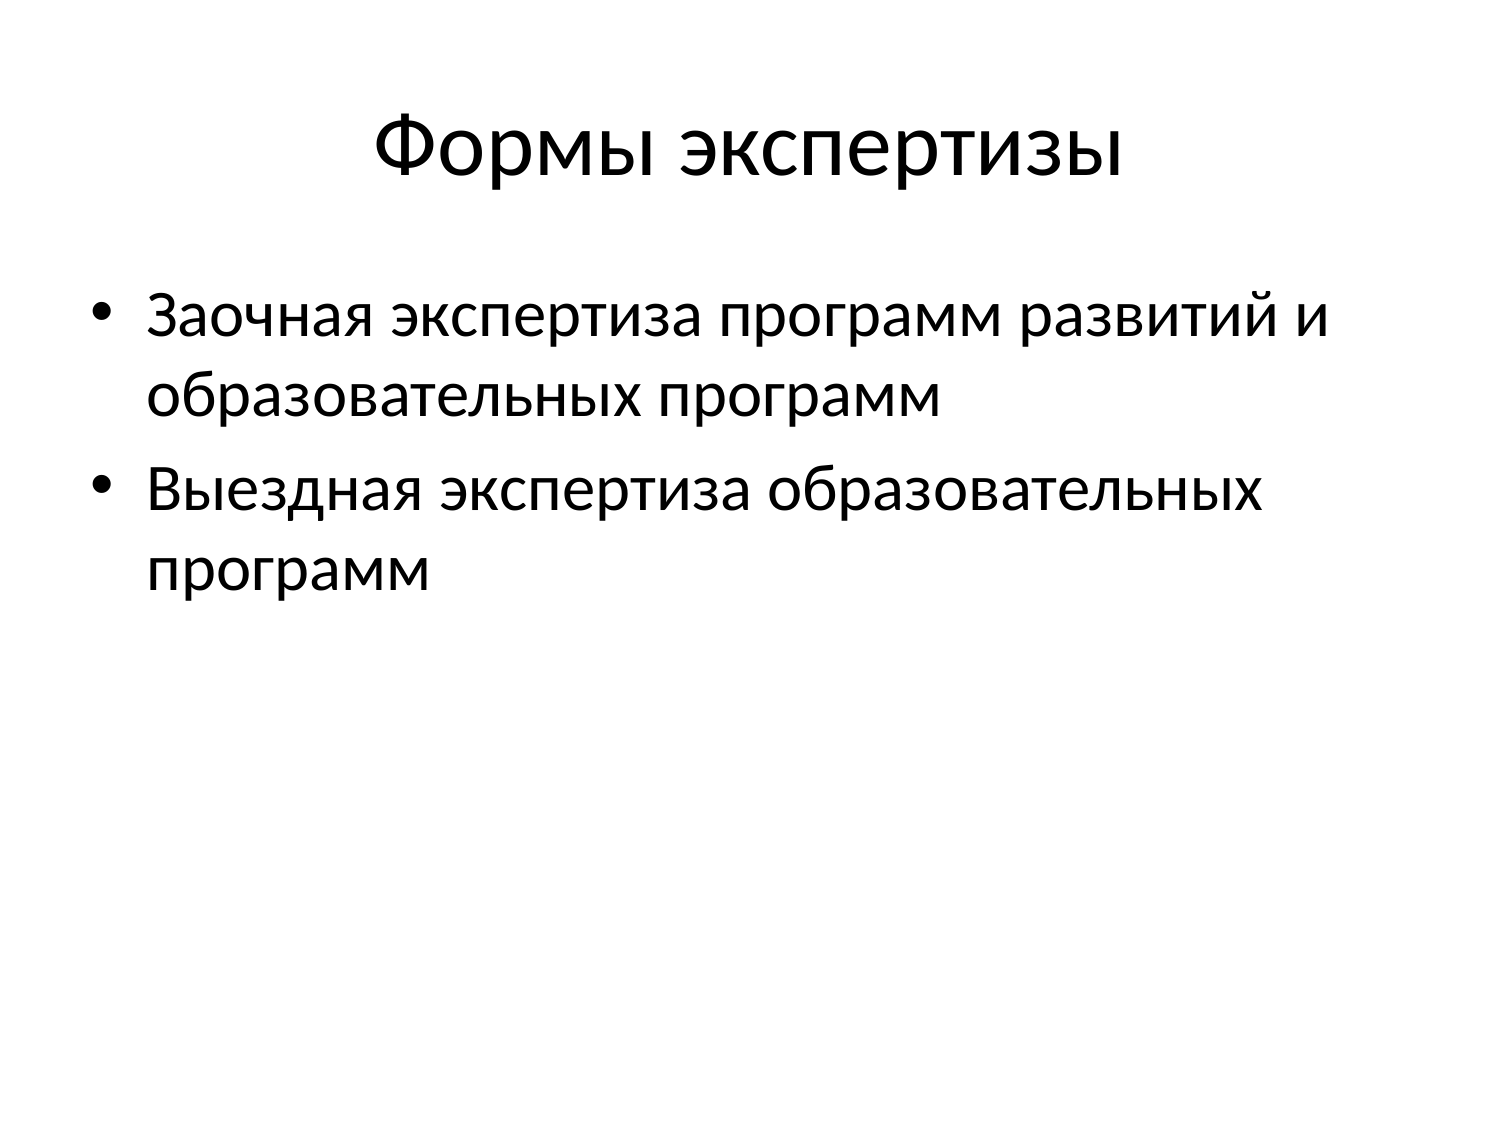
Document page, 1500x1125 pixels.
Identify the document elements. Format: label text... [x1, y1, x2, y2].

list Заочная экспертиза программ развитий и образовательных программ Выездная экспертиза образовательных программ [74, 262, 1426, 1006]
title Формы экспертизы [74, 44, 1426, 233]
